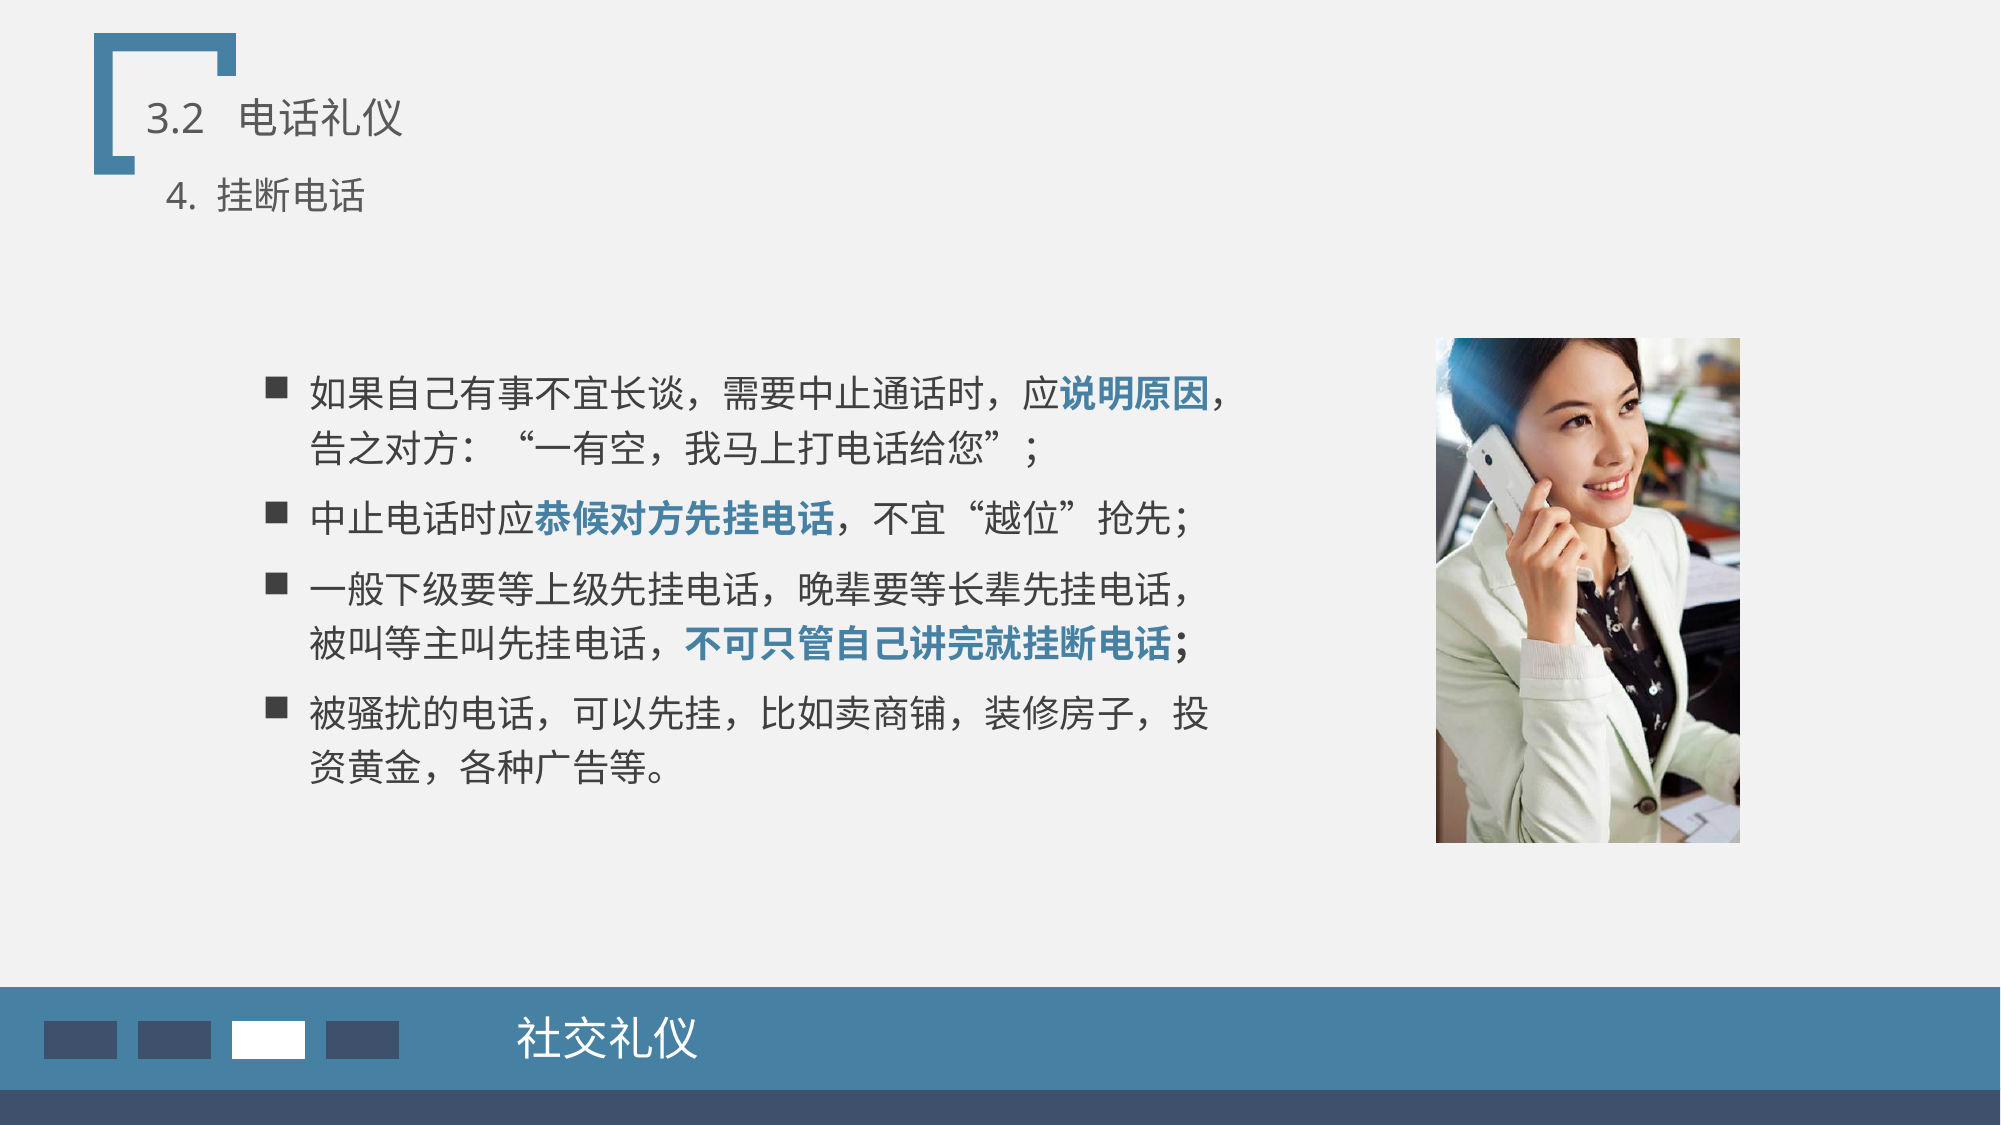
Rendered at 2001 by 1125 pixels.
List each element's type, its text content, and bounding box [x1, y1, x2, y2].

text_box 如果自己有事不宜长谈，需要中止通话时，应说明原因，告之对方：“一有空，我马上打电话给您”； 中止电话时应恭候对方先挂电话，不宜“越位”抢先； 一般下级要等上级先挂电话，晚辈要等长辈先挂电话，被叫等主叫先挂电话，不可只管自己讲完就挂断电话； 被骚扰的电话，可以先挂，比如卖商铺，装修房子，投资黄金，各种广告等。 [247, 354, 1233, 797]
picture [1436, 338, 1740, 843]
text_box 4. 挂断电话 [151, 164, 834, 225]
text_box 3.2 电话礼仪 [131, 83, 722, 149]
